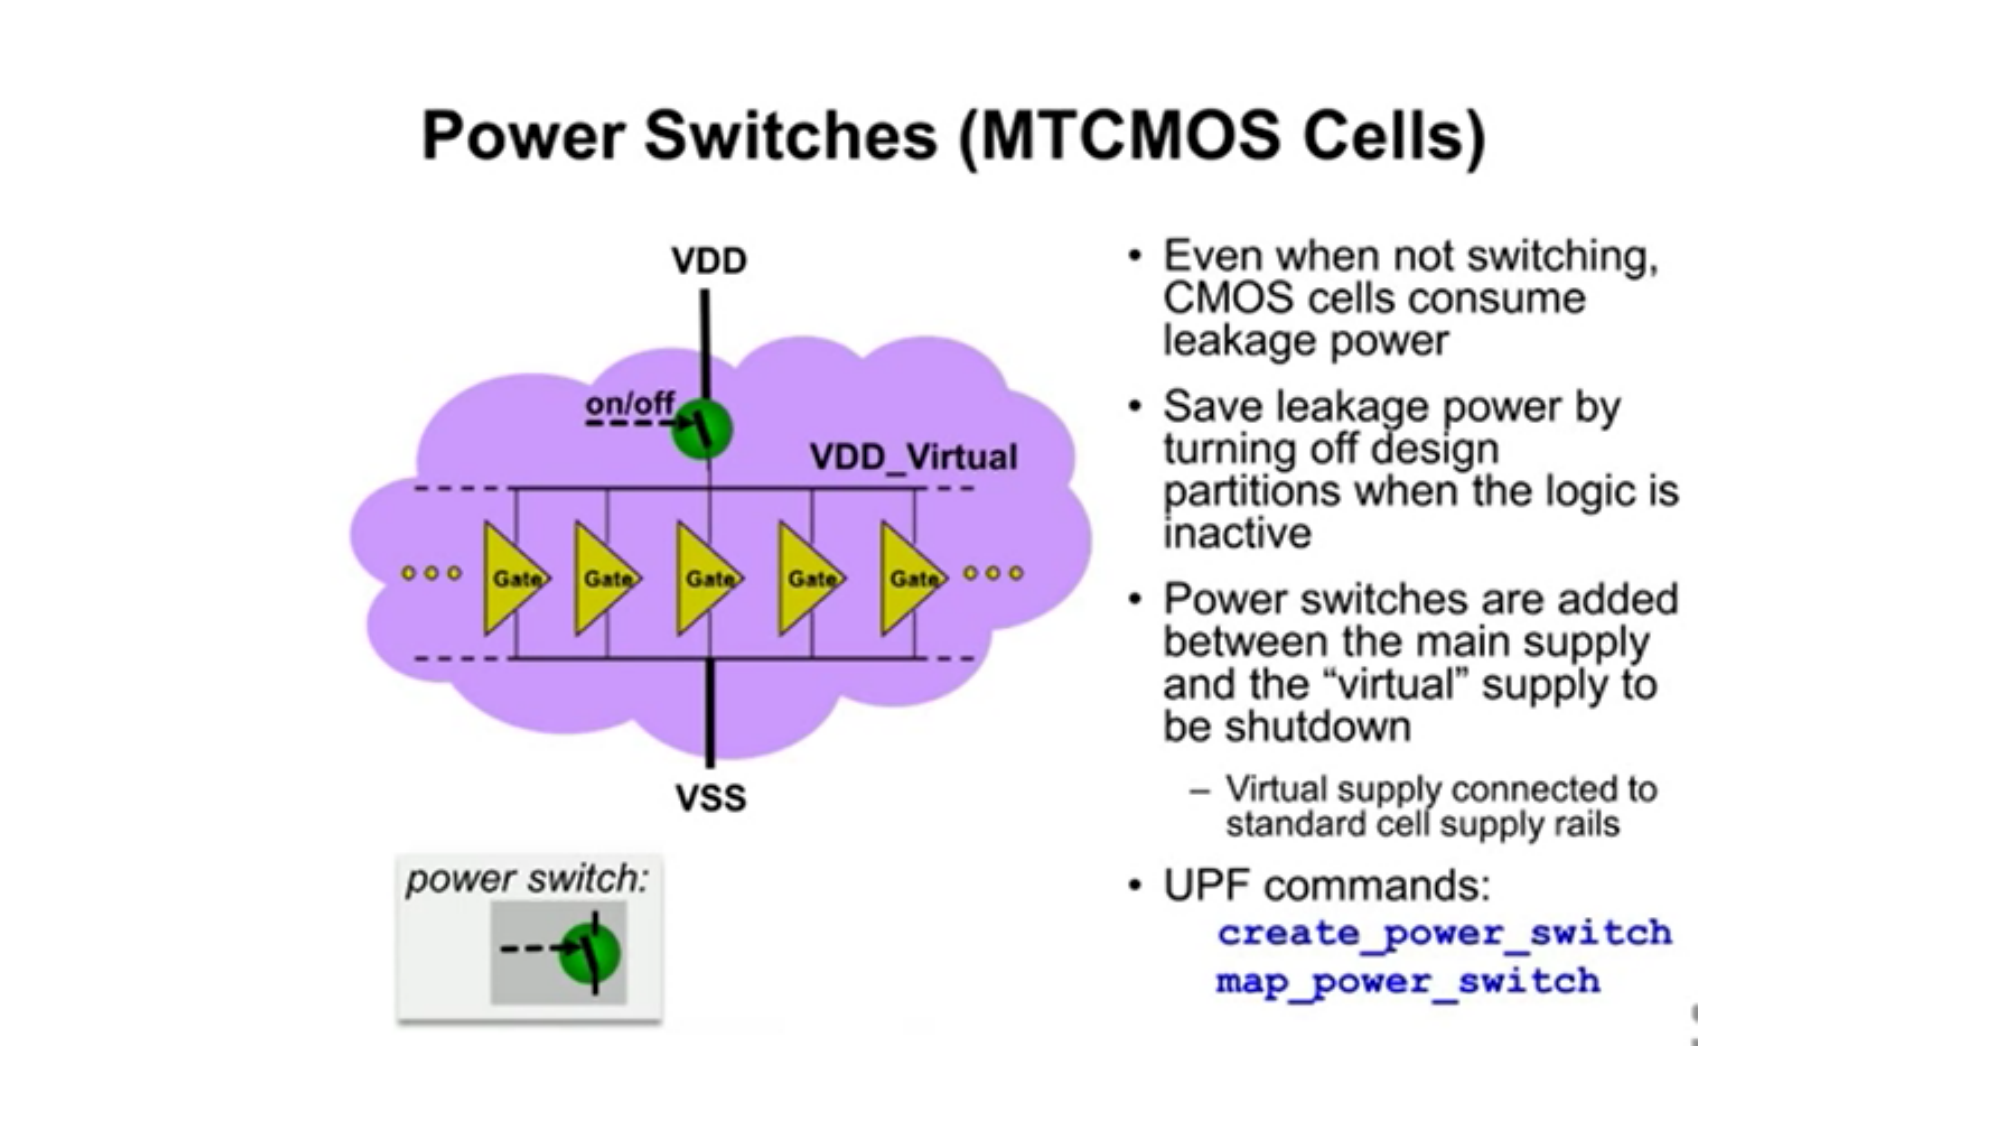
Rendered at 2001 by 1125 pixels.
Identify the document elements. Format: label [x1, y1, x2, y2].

picture [314, 80, 1698, 1046]
